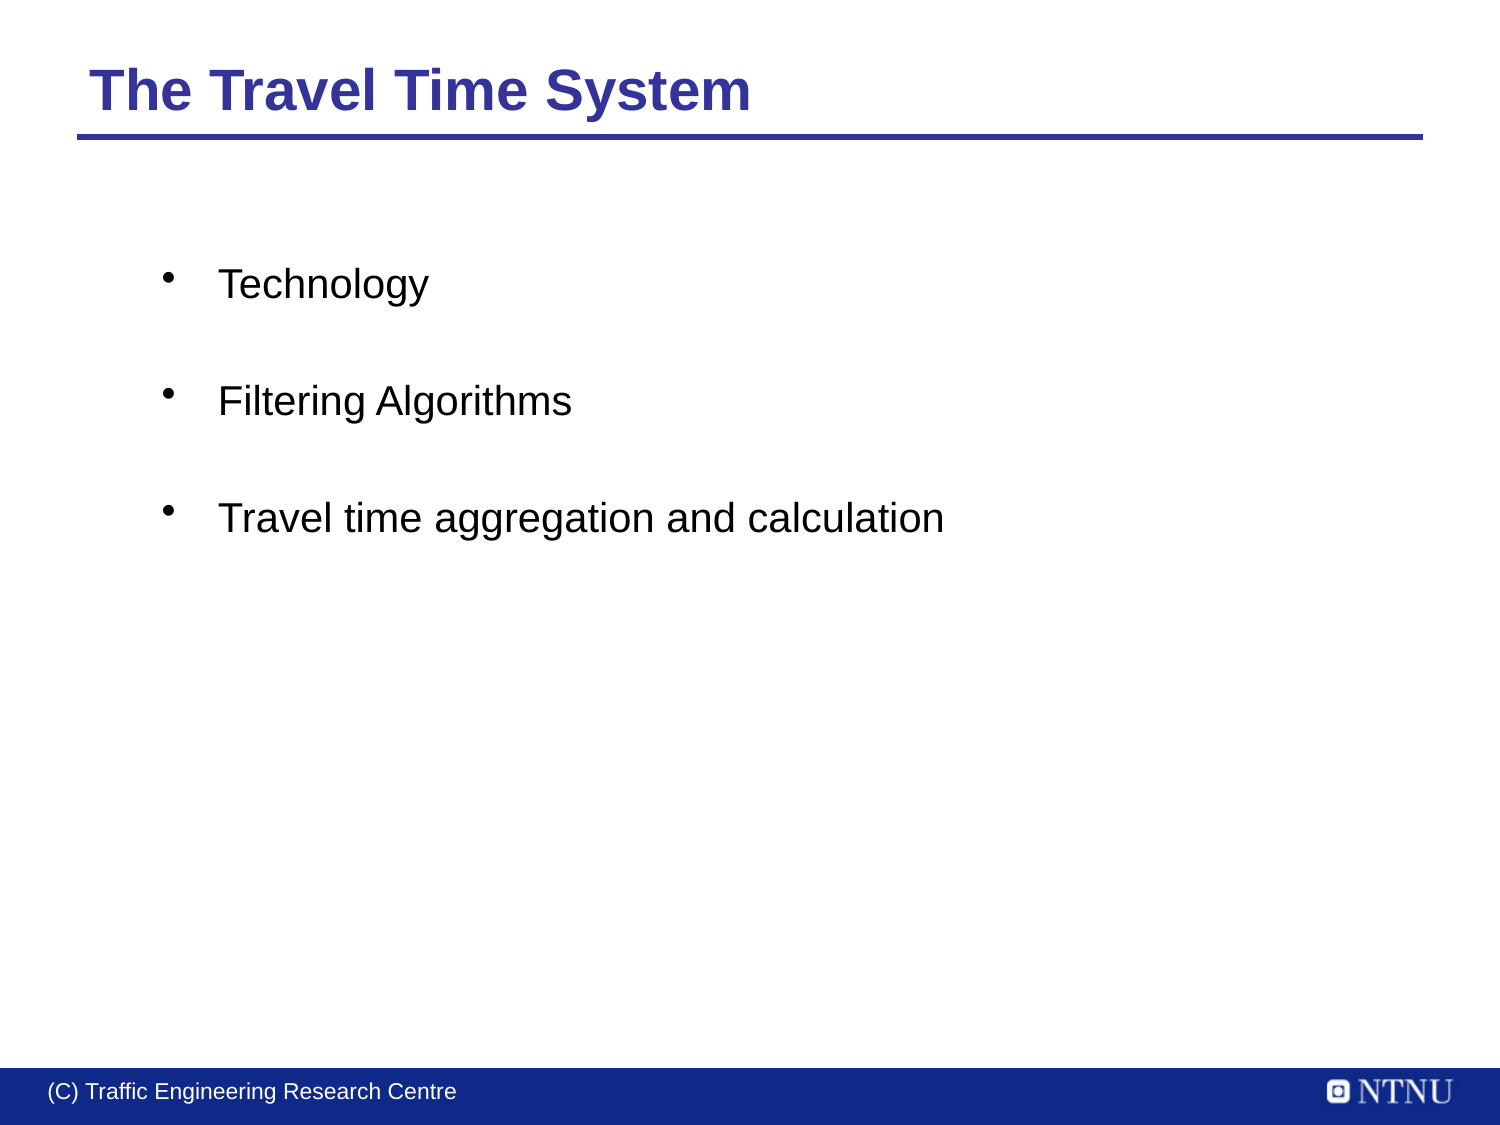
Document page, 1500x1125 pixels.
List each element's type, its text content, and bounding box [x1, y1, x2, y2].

list Technology Filtering Algorithms Travel time aggregation and calculation [146, 249, 1475, 971]
title The Travel Time System [75, 45, 1425, 149]
picture [0, 1068, 1500, 1125]
